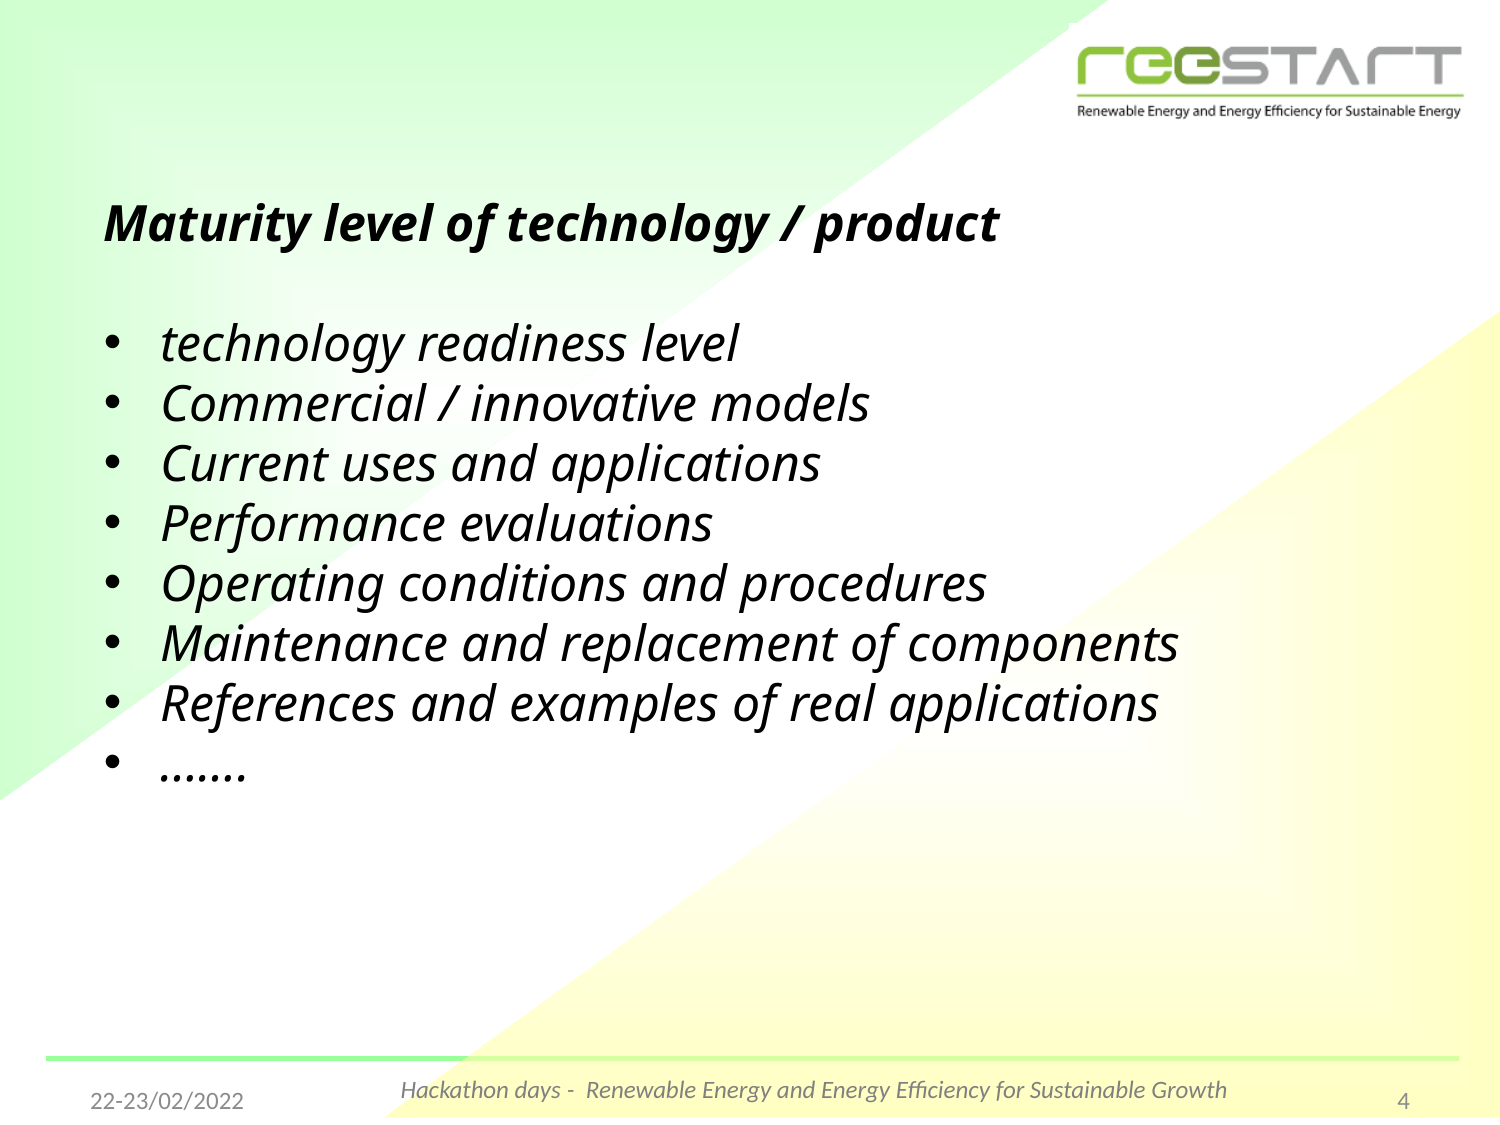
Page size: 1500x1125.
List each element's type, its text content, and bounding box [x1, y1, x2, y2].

text_box Maturity level of technology / product technology readiness level Commercial / innovative models Current uses and applications Performance evaluations Operating conditions and procedures Maintenance and replacement of components References and examples of real applications ……. [89, 184, 1389, 920]
footer Hackathon days - Renewable Energy and Energy Efficiency for Sustainable Growth [301, 1058, 1329, 1119]
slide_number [75, 1069, 302, 1125]
slide_number 4 [1352, 1069, 1425, 1125]
